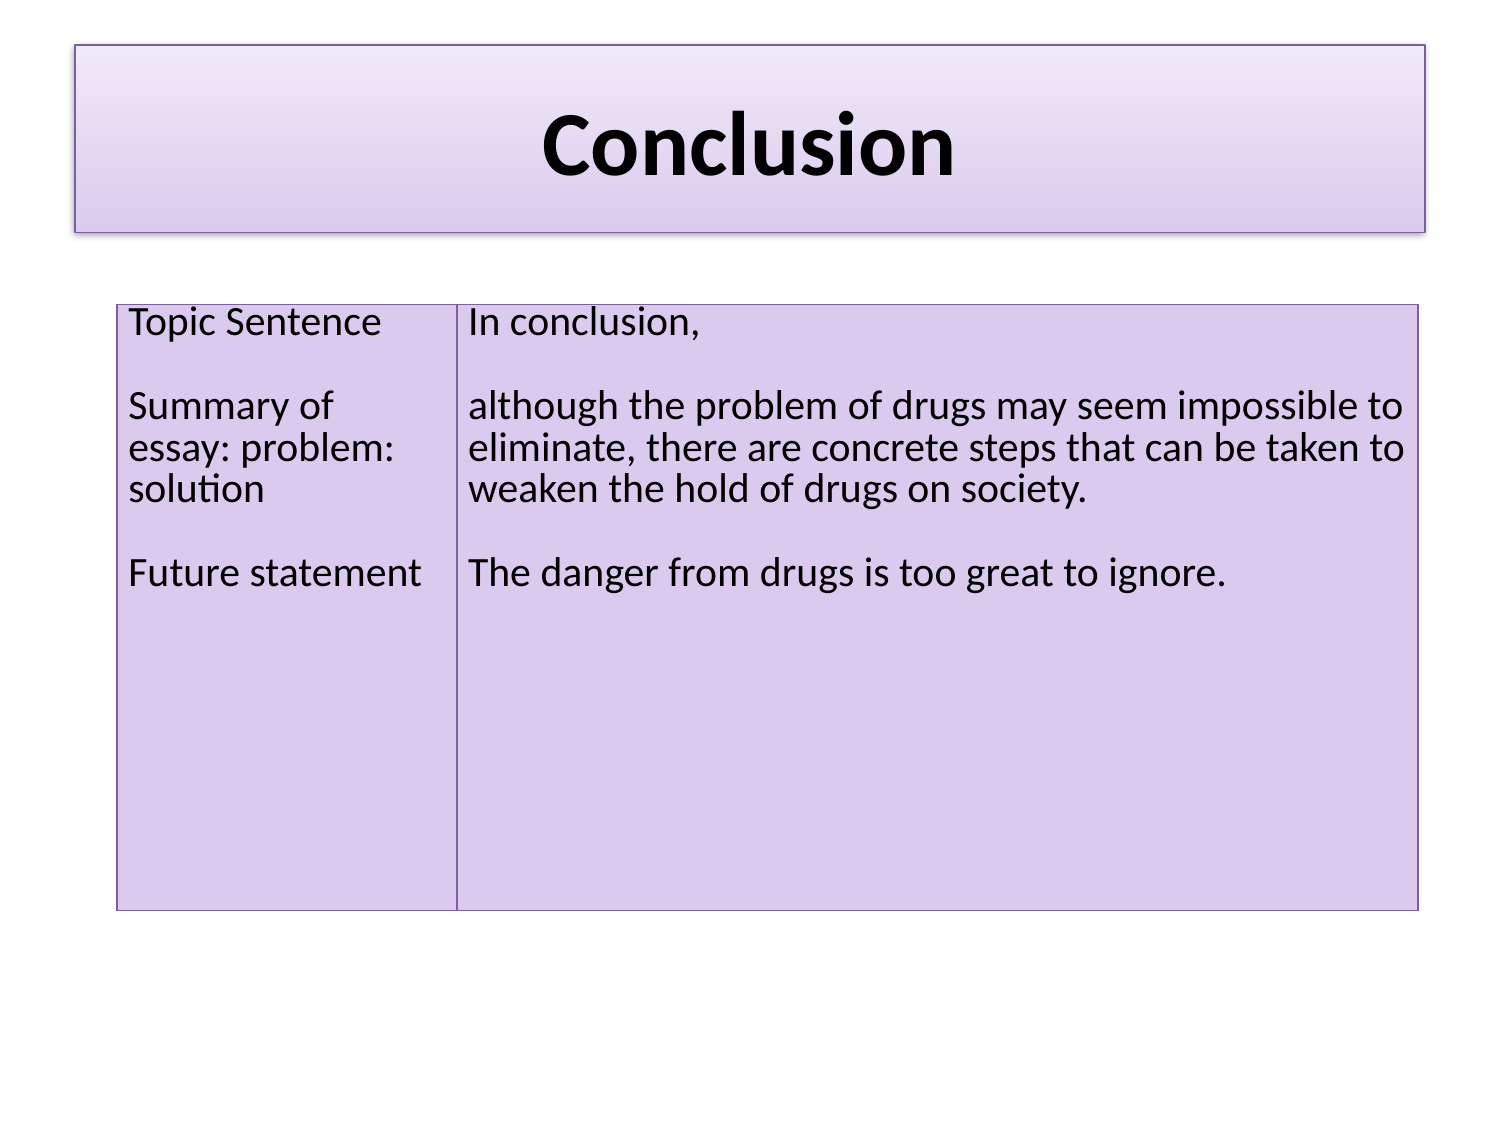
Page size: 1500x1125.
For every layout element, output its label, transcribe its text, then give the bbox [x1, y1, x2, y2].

table_header Topic Sentence Summary of essay: problem: solution Future statement [118, 305, 456, 910]
table_header In conclusion, although the problem of drugs may seem impossible to eliminate, there are concrete steps that can be taken to weaken the hold of drugs on society. The danger from drugs is too great to ignore. [458, 305, 1417, 910]
title Conclusion [74, 44, 1426, 233]
